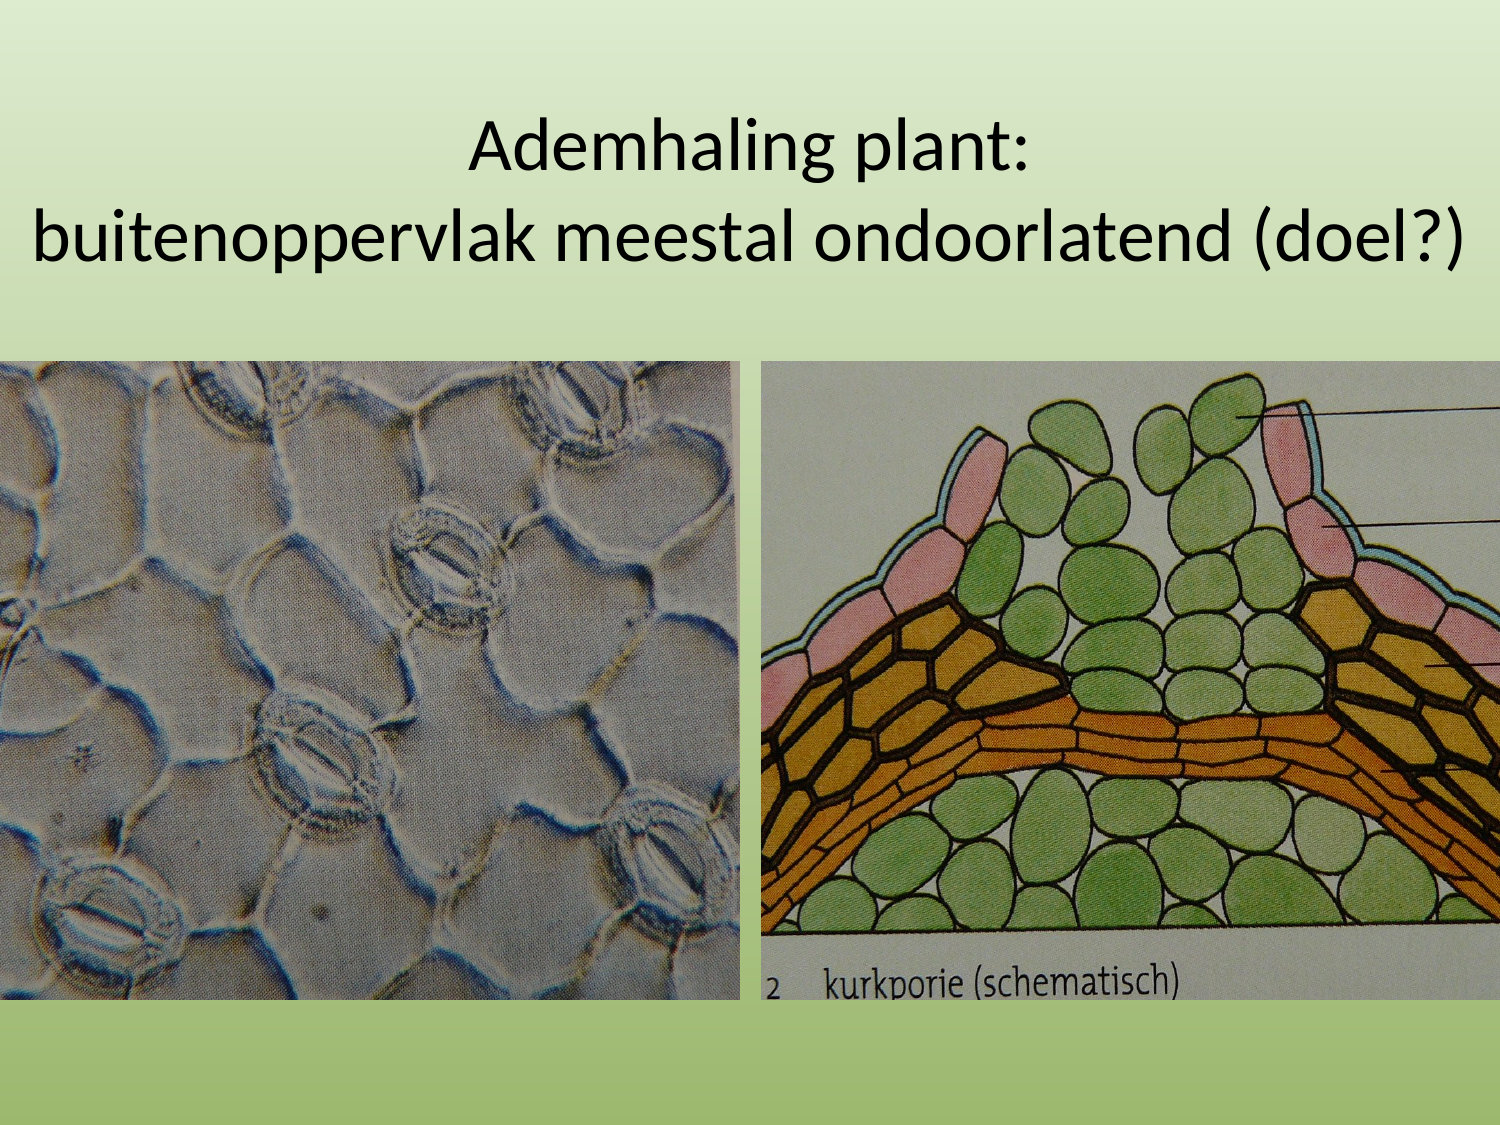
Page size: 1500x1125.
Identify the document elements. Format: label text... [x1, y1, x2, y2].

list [761, 361, 1500, 1000]
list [0, 361, 740, 1000]
title Ademhaling plant: buitenoppervlak meestal ondoorlatend (doel?) [0, 45, 1500, 327]
